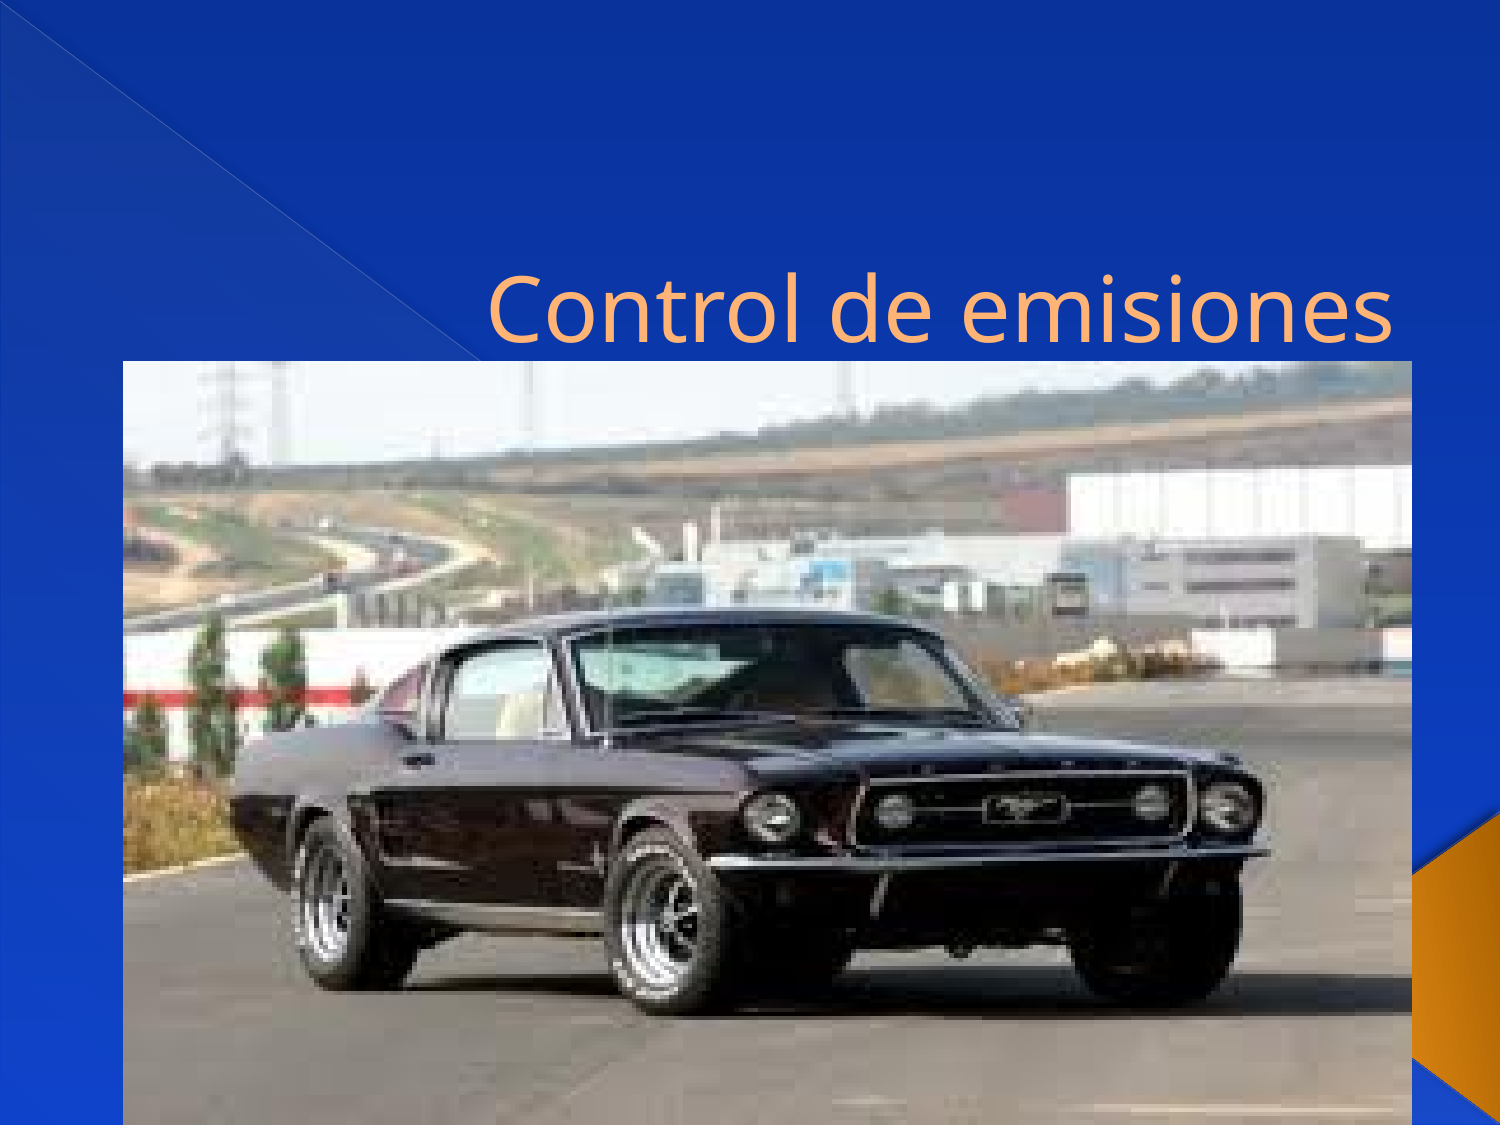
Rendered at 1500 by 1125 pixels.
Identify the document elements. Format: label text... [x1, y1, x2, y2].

title Control de emisiones [88, 127, 1412, 369]
picture [123, 361, 1412, 1125]
